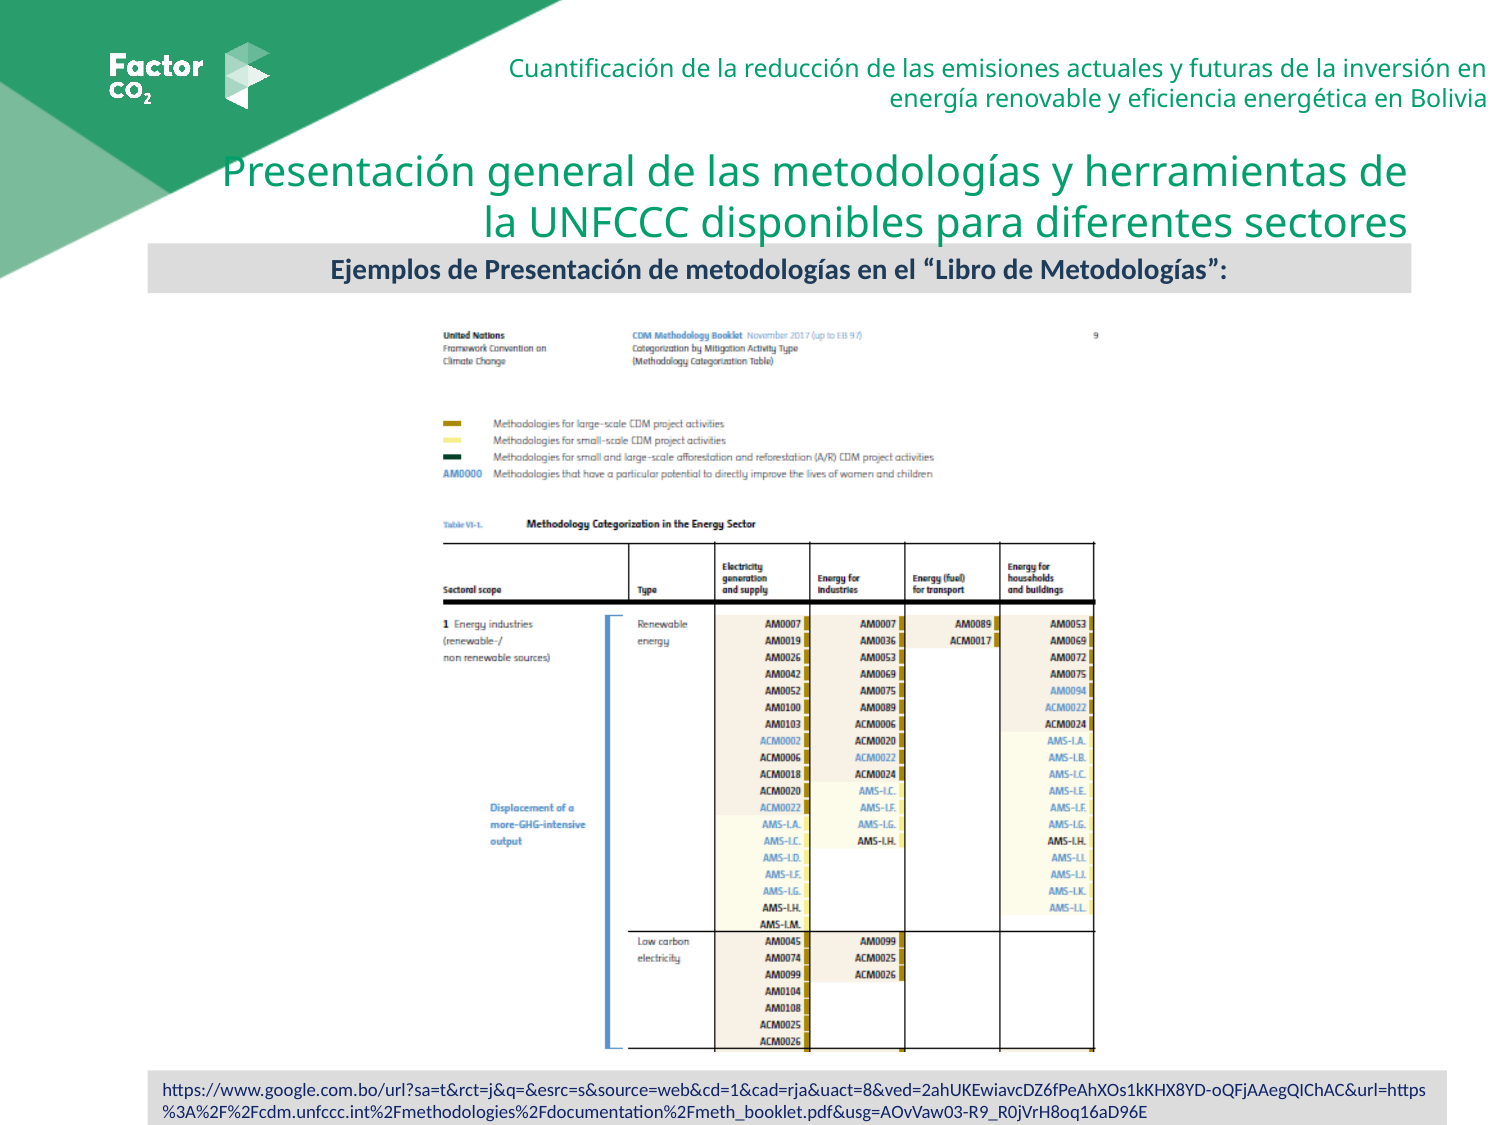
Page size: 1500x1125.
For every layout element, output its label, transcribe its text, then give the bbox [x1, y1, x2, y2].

text_box Presentación general de las metodologías y herramientas de la UNFCCC disponibles para diferentes sectores [171, 137, 1424, 253]
picture [0, 75, 1500, 1125]
text_box Ejemplos de Presentación de metodologías en el “Libro de Metodologías”: [147, 243, 1412, 294]
text_box [0, 0, 1500, 75]
text_box https://www.google.com.bo/url?sa=t&rct=j&q=&esrc=s&source=web&cd=1&cad=rja&uact=8&ved=2ahUKEwiavcDZ6fPeAhXOs1kKHX8YD-oQFjAAegQIChAC&url=https%3A%2F%2Fcdm.unfccc.int%2Fmethodologies%2Fdocumentation%2Fmeth_booklet.pdf&usg=AOvVaw03-R9_R0jVrH8oq16aD96E [147, 1070, 1447, 1125]
